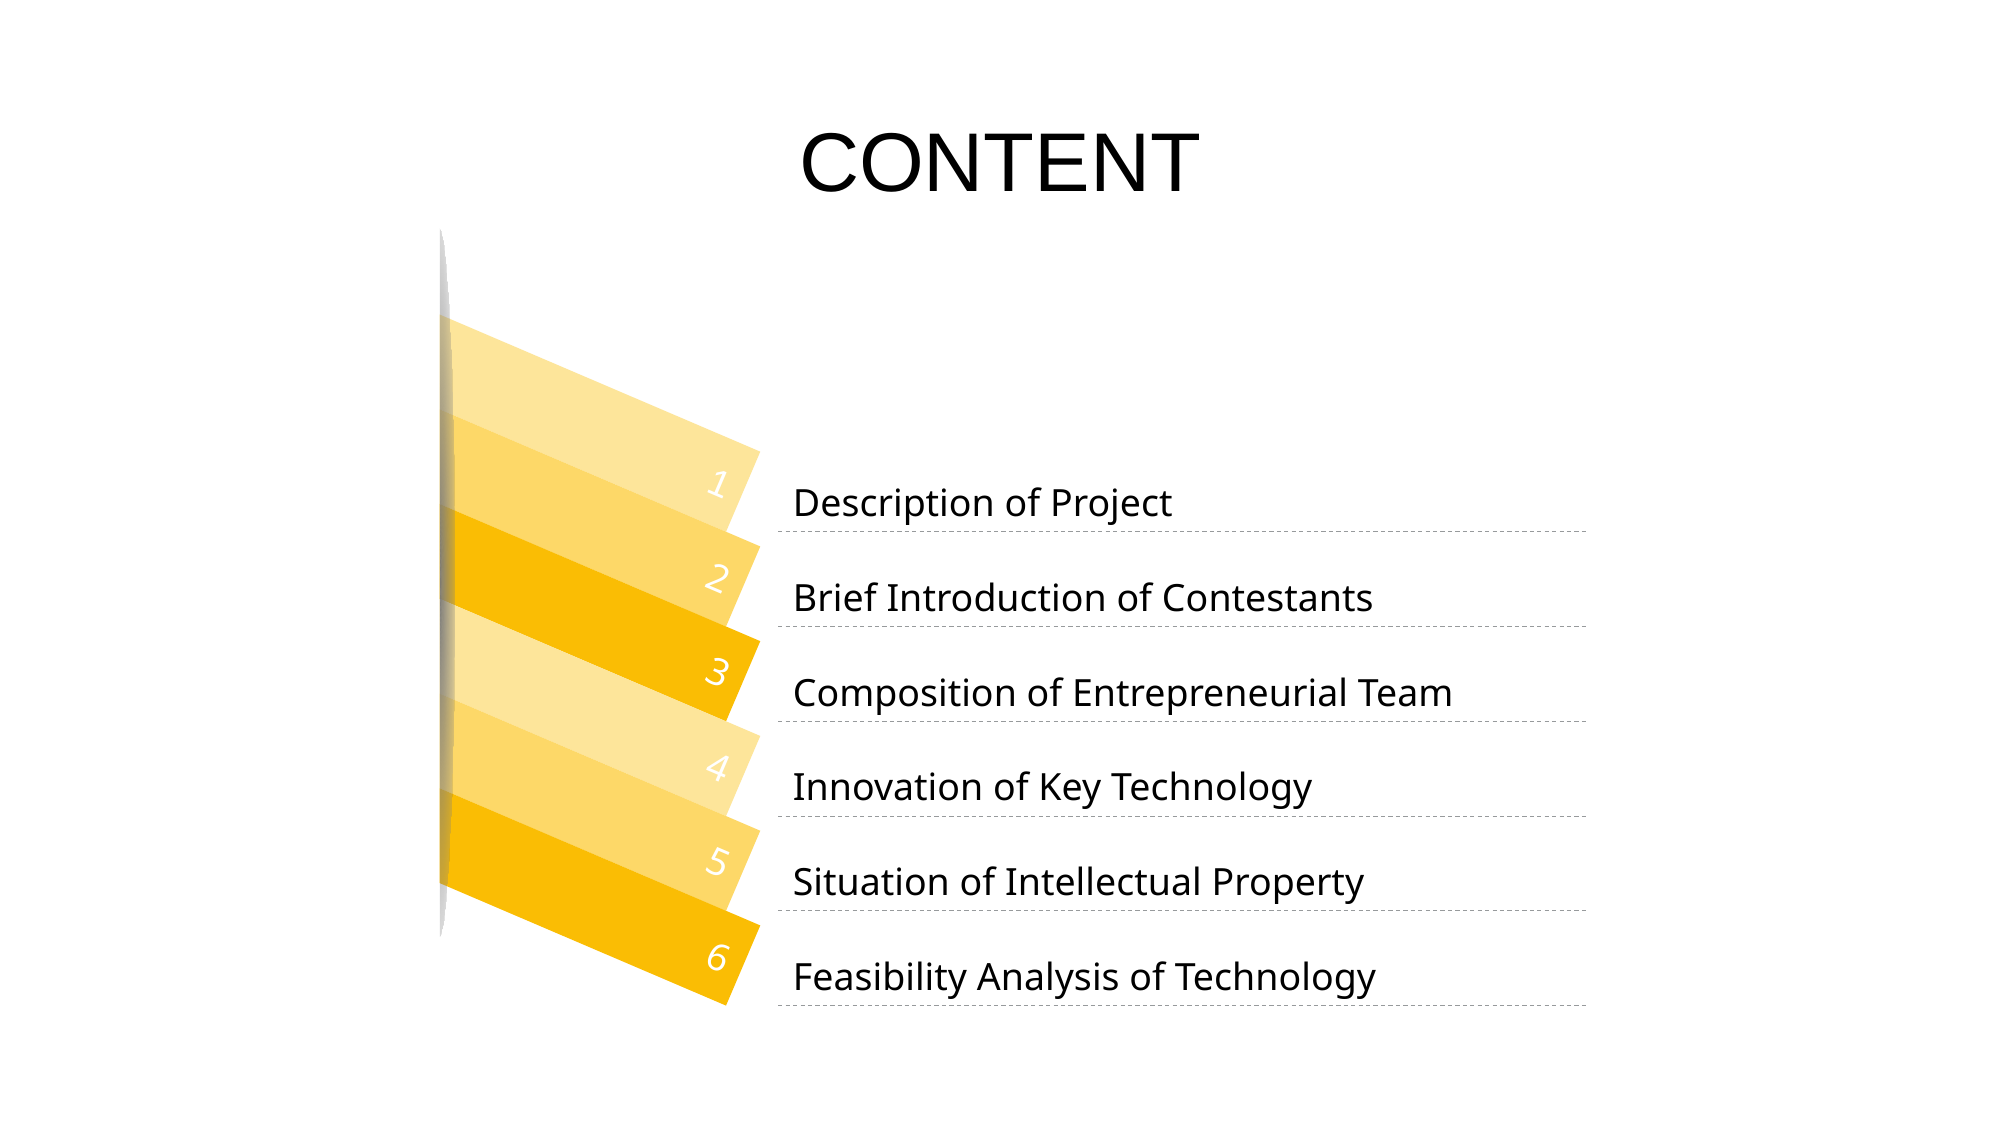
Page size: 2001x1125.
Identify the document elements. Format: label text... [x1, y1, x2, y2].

text_box Innovation of Key Technology [778, 741, 1592, 817]
text_box 3 [455, 510, 761, 721]
text_box 4 [455, 605, 761, 816]
text_box Composition of Entrepreneurial Team [778, 647, 1592, 722]
text_box 6 [455, 794, 761, 1006]
picture [439, 228, 455, 937]
text_box 2 [455, 415, 761, 626]
text_box 1 [455, 321, 761, 531]
text_box 5 [455, 700, 761, 910]
text_box Situation of Intellectual Property [778, 836, 1592, 911]
text_box Brief Introduction of Contestants [778, 552, 1592, 627]
text_box Feasibility Analysis of Technology [778, 931, 1592, 1006]
text_box Description of Project [778, 457, 1592, 532]
text_box CONTENT [362, 99, 1638, 217]
